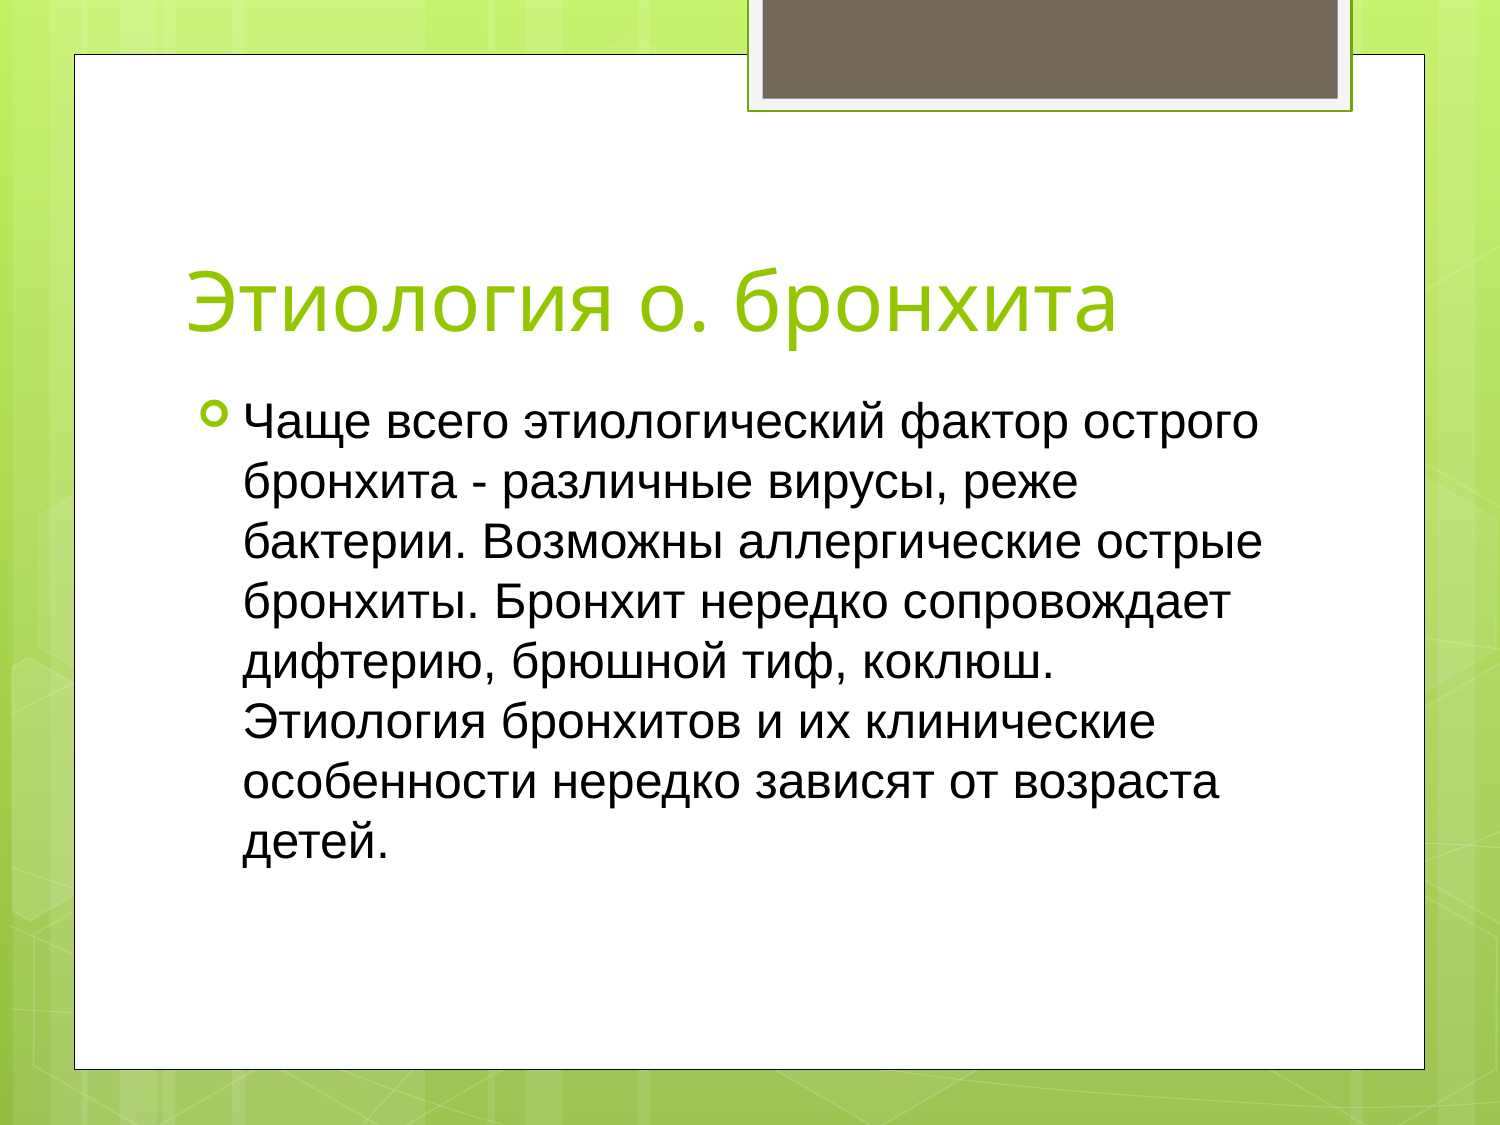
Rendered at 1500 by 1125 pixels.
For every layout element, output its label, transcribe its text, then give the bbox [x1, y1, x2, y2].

title Этиология о. бронхита [171, 168, 1324, 357]
list Чаще всего этиологический фактор острого бронхита - различные вирусы, реже бактерии. Возможны аллергические острые бронхиты. Бронхит нередко сопровождает дифтерию, брюшной тиф, коклюш. Этиология бронхитов и их клинические особенности нередко зависят от возраста детей. [171, 381, 1283, 957]
